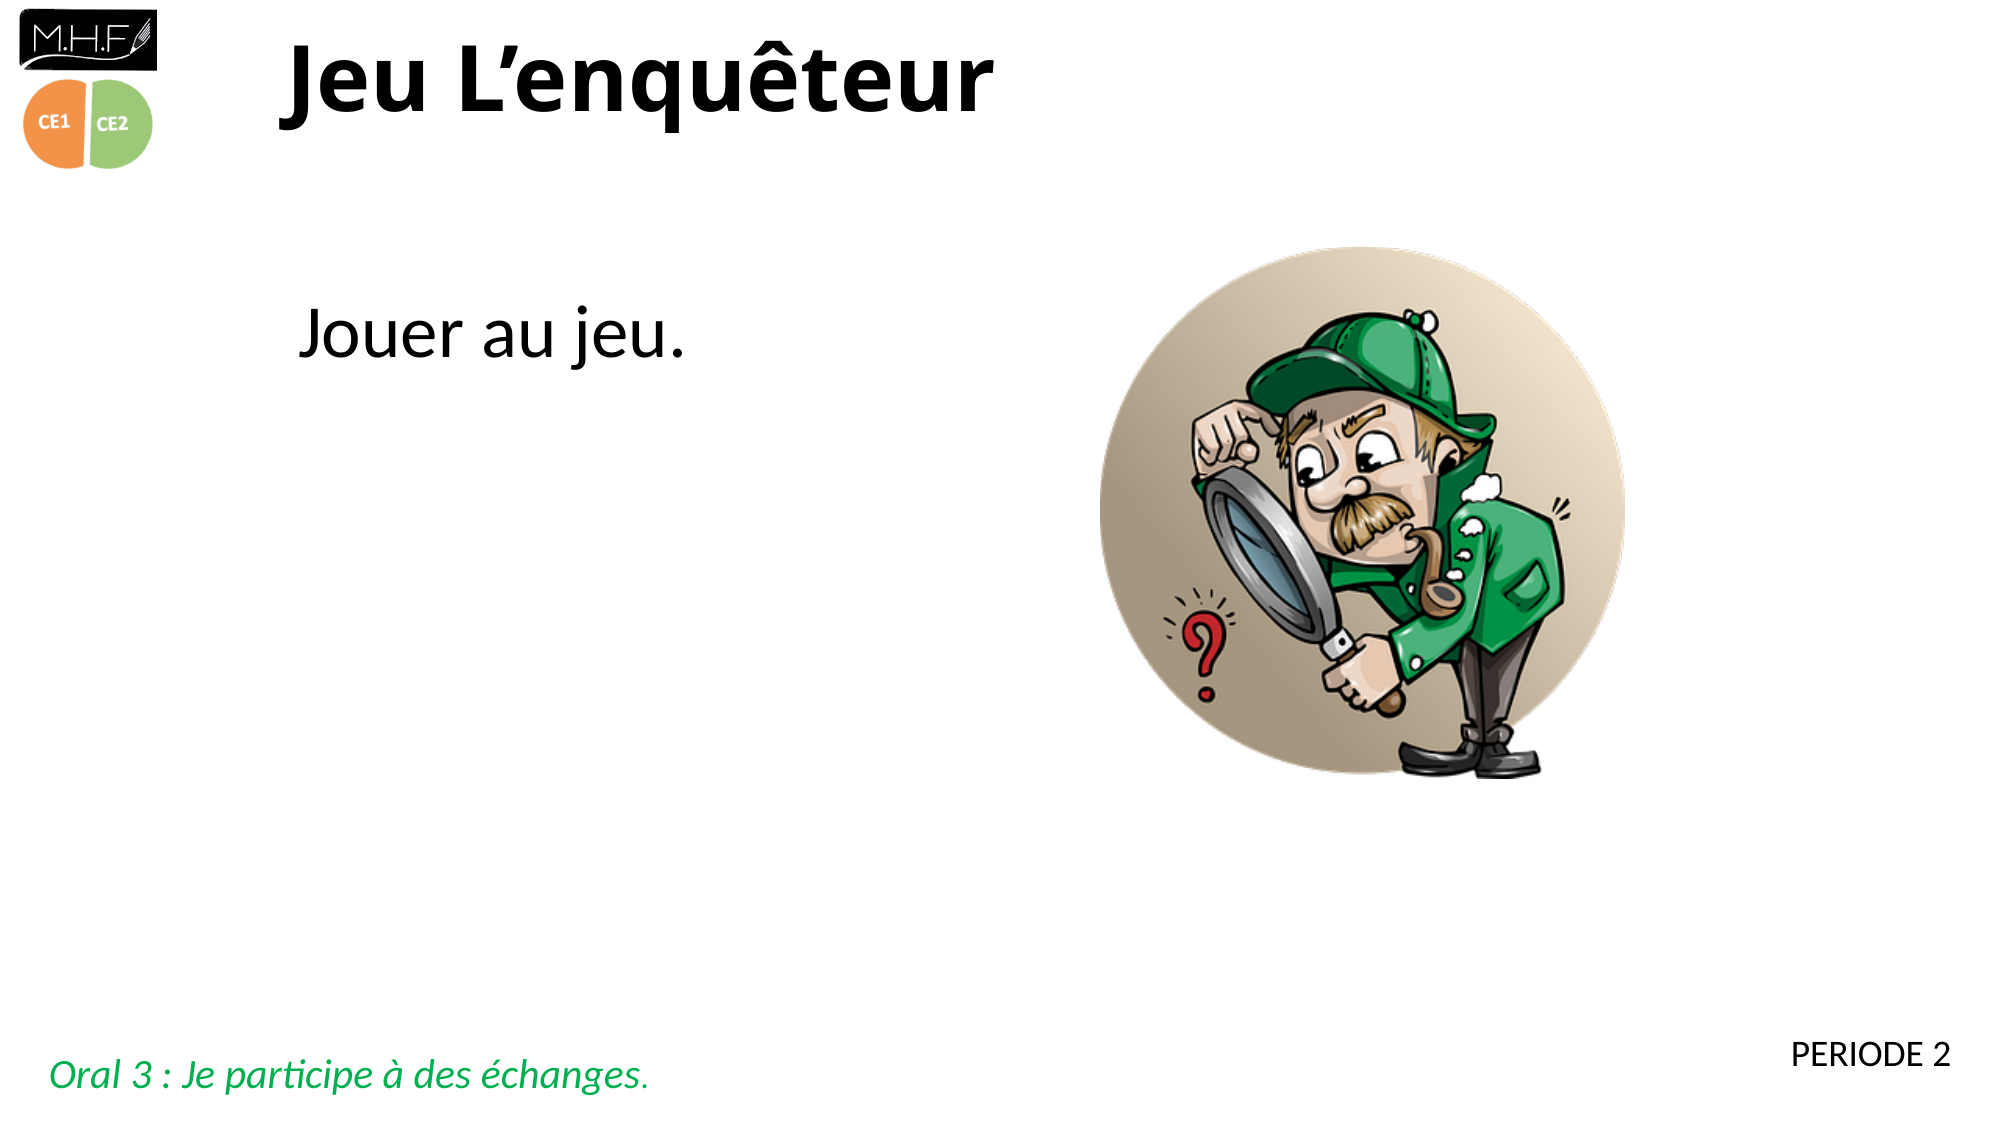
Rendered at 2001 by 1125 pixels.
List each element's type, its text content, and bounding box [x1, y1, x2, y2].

picture [1099, 247, 1625, 779]
picture [1, 7, 177, 207]
text_box Jouer au jeu. [283, 274, 1099, 380]
title Jeu L’enquêteur [271, 7, 1818, 156]
text_box Oral 3 : Je participe à des échanges. [33, 1011, 839, 1125]
text_box PERIODE 2 [1362, 1021, 1967, 1082]
